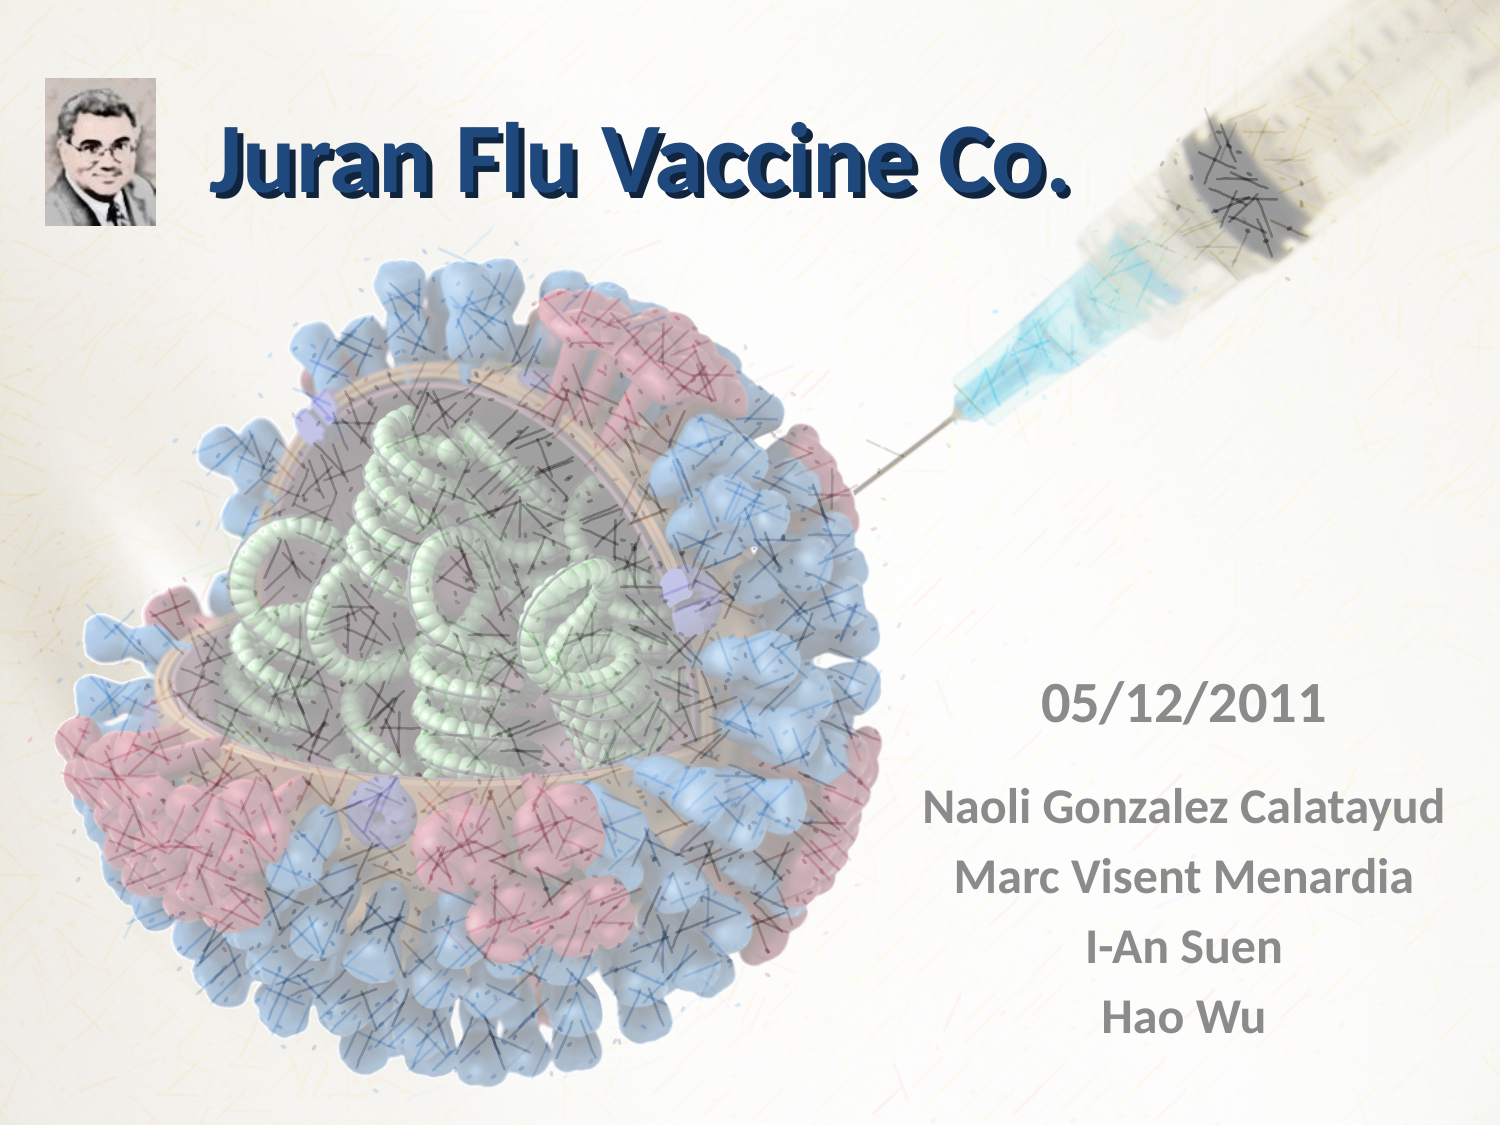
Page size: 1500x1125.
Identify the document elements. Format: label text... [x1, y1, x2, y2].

subtitle 05/12/2011 Naoli Gonzalez Calatayud Marc Visent Menardia I-An Suen Hao Wu [844, 656, 1500, 1125]
picture [0, 0, 1500, 1125]
text_box Juran Flu Vaccine Co. [200, 69, 1252, 247]
title Juran Flu Vaccine Co. [194, 64, 1247, 242]
